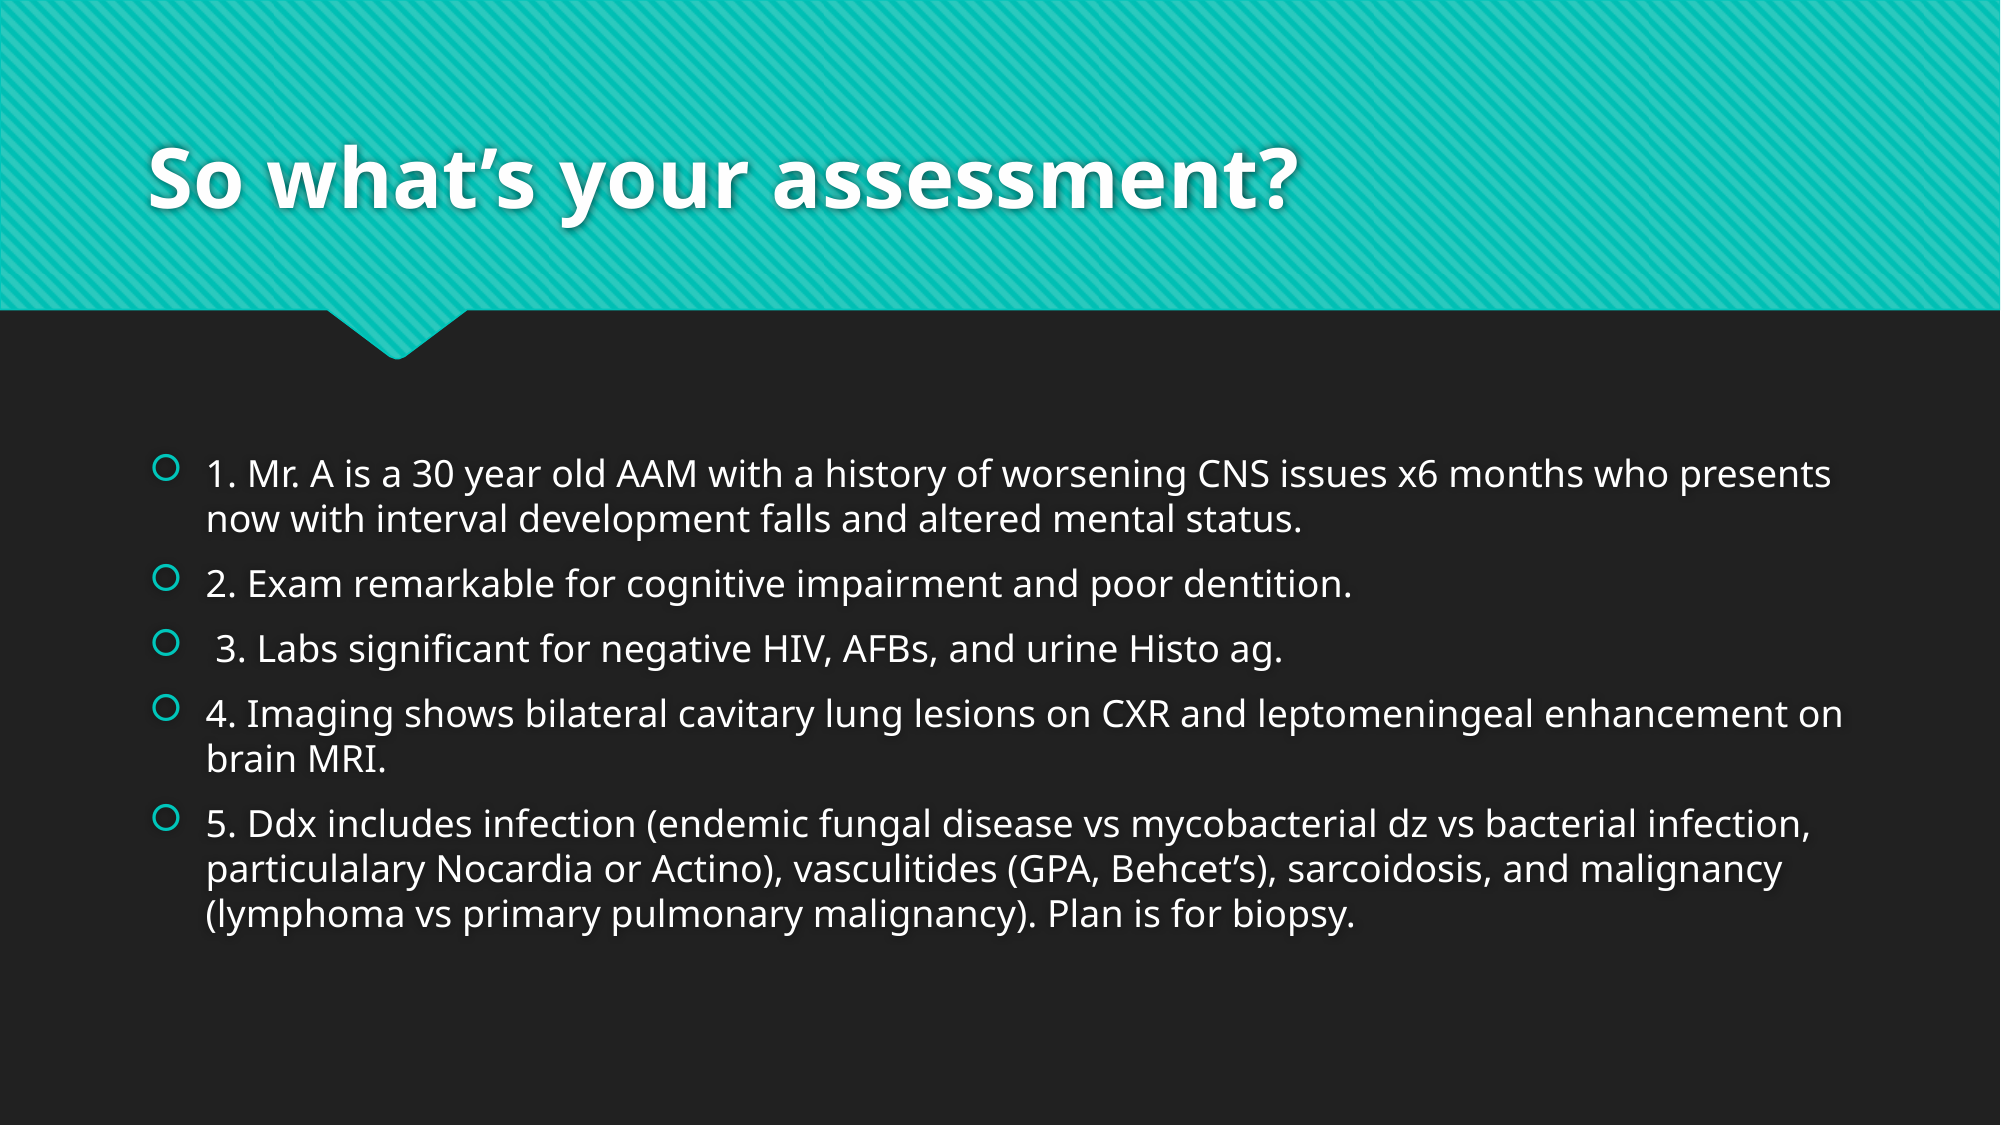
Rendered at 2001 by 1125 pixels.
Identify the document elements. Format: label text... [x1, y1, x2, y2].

title So what’s your assessment? [132, 73, 1868, 233]
list 1. Mr. A is a 30 year old AAM with a history of worsening CNS issues x6 months who presents now with interval development falls and altered mental status. 2. Exam remarkable for cognitive impairment and poor dentition. 3. Labs significant for negative HIV, AFBs, and urine Histo ag. 4. Imaging shows bilateral cavitary lung lesions on CXR and leptomeningeal enhancement on brain MRI. 5. Ddx includes infection (endemic fungal disease vs mycobacterial dz vs bacterial infection, particulalary Nocardia or Actino), vasculitides (GPA, Behcet’s), sarcoidosis, and malignancy (lymphoma vs primary pulmonary malignancy). Plan is for biopsy. [134, 364, 1866, 1021]
